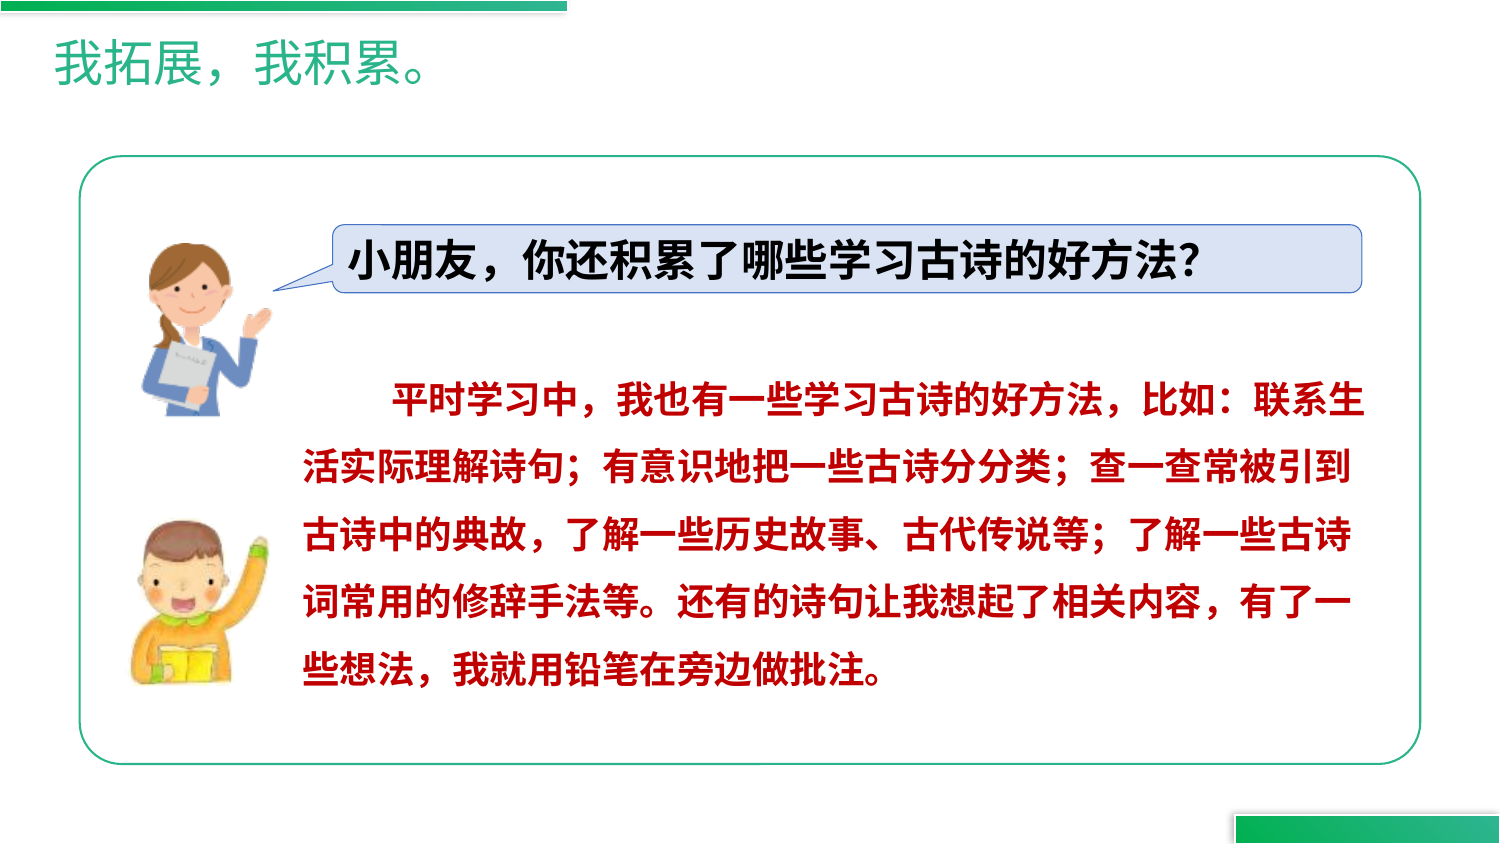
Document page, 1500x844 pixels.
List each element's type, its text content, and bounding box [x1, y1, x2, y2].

picture [125, 518, 272, 686]
list 我拓展，我积累。 [41, 32, 471, 94]
text_box 小朋友，你还积累了哪些学习古诗的好方法？ [295, 224, 1363, 294]
picture [112, 243, 295, 419]
text_box 平时学习中，我也有一些学习古诗的好方法，比如：联系生活实际理解诗句；有意识地把一些古诗分分类；查一查常被引到古诗中的典故，了解一些历史故事、古代传说等；了解一些古诗词常用的修辞手法等。还有的诗句让我想起了相关内容，有了一些想法，我就用铅笔在旁边做批注。 [290, 347, 1388, 741]
